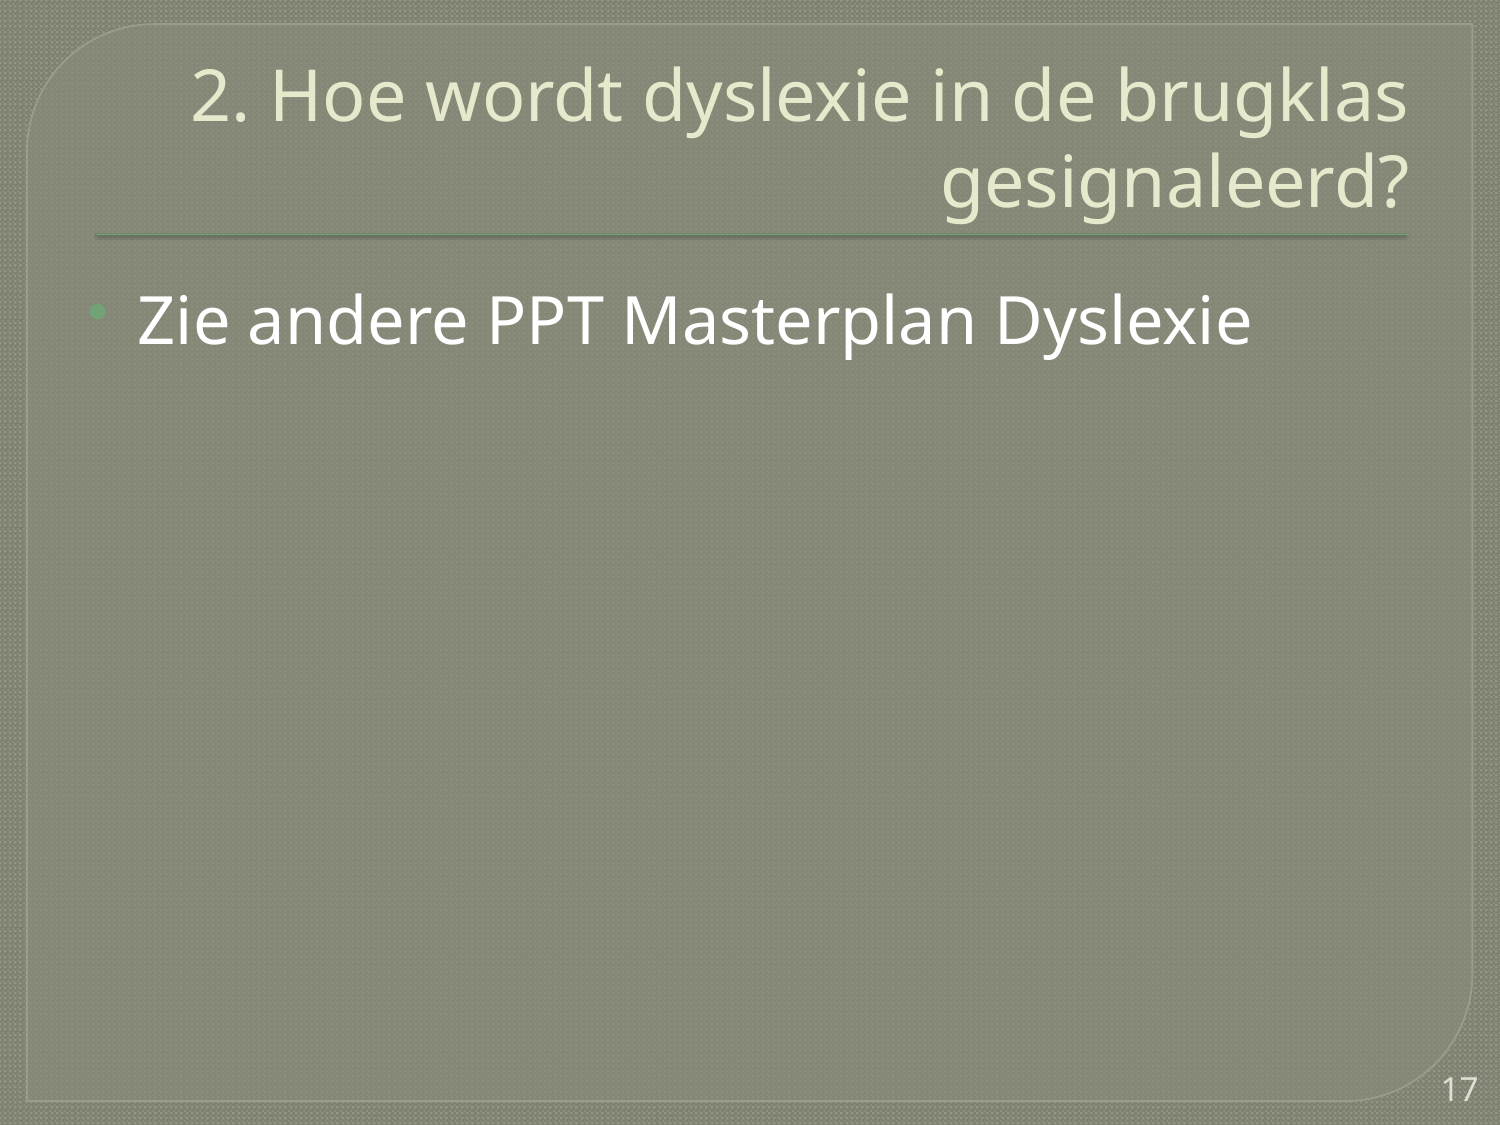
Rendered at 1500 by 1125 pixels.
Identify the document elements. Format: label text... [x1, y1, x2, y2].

title 2. Hoe wordt dyslexie in de brugklas gesignaleerd? [75, 41, 1425, 230]
slide_number 17 [1417, 1068, 1494, 1114]
list Zie andere PPT Masterplan Dyslexie [75, 270, 1425, 1013]
